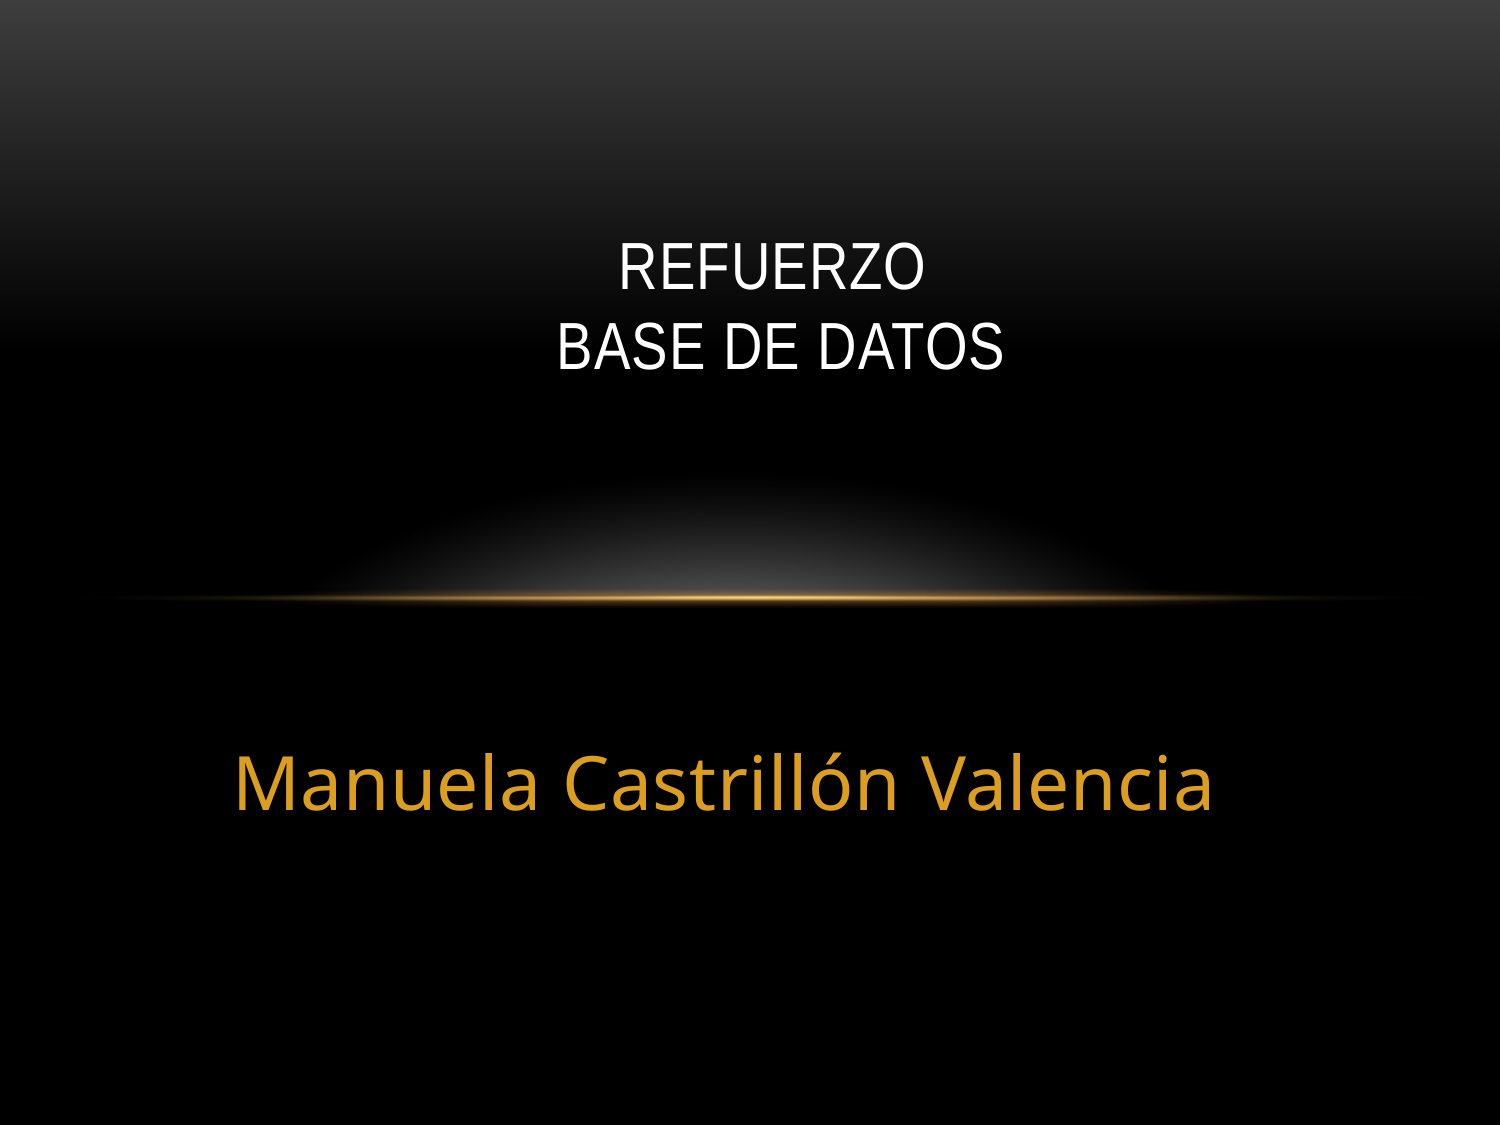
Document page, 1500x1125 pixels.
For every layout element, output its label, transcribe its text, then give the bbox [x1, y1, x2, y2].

picture [0, 0, 1500, 750]
title Refuerzo base de datos [135, 149, 1411, 391]
subtitle Manuela Castrillón Valencia [200, 637, 1250, 925]
